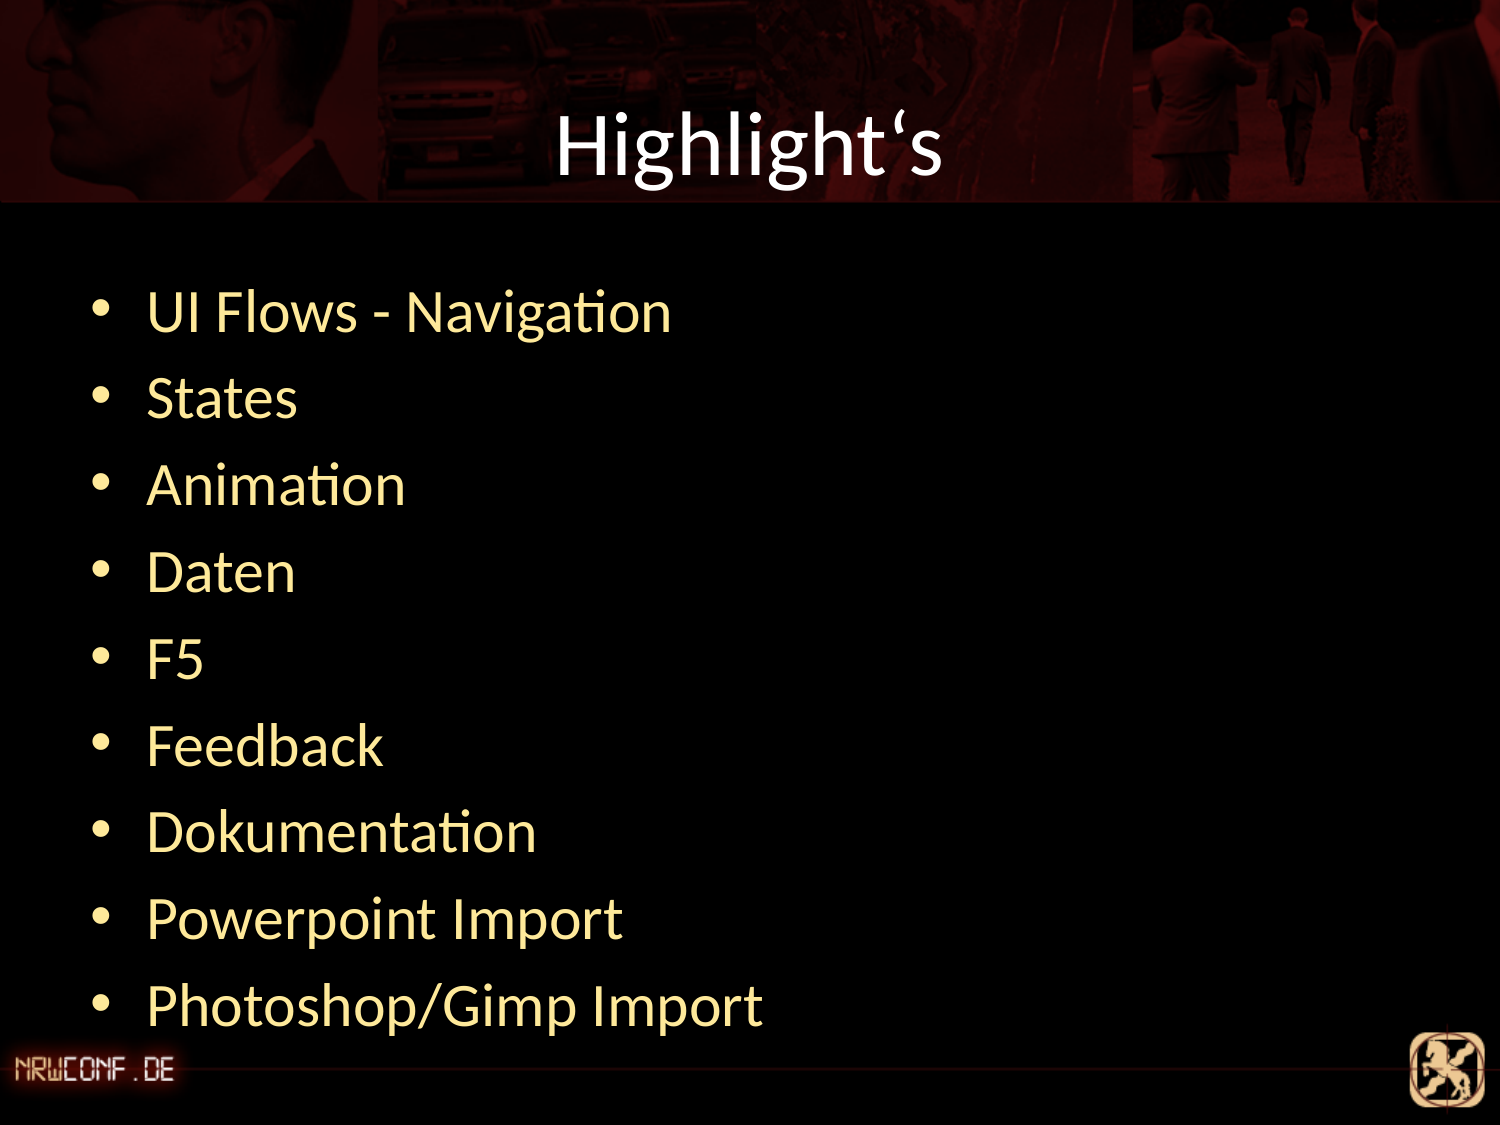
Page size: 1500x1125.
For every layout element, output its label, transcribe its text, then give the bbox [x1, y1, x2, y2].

picture [0, 0, 1500, 1125]
title Highlight‘s [75, 45, 1425, 233]
list UI Flows - Navigation States Animation Daten F5 Feedback Dokumentation Powerpoint Import Photoshop/Gimp Import [75, 262, 1425, 1047]
